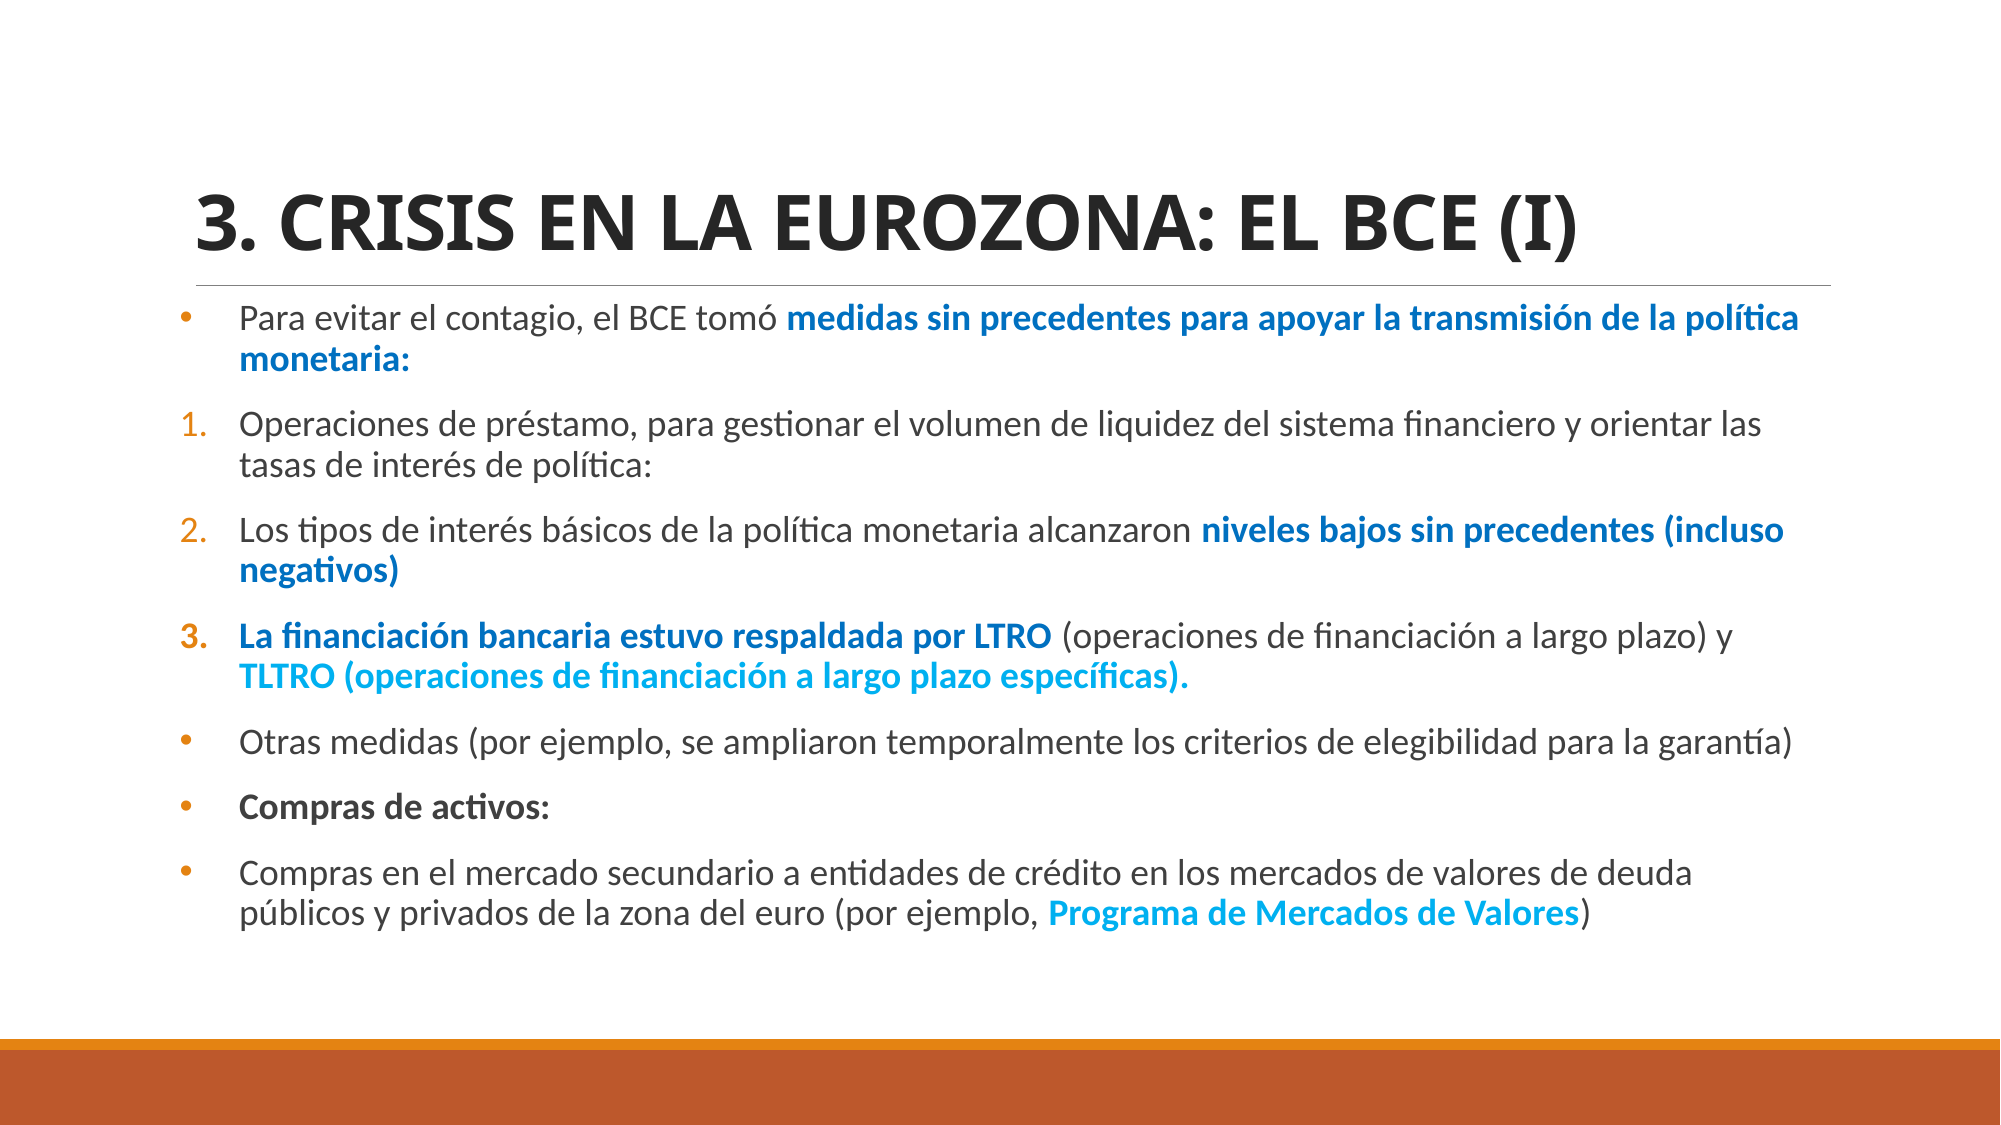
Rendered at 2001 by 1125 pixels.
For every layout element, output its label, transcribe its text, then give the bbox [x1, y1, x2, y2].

list Para evitar el contagio, el BCE tomó medidas sin precedentes para apoyar la transmisión de la política monetaria: Operaciones de préstamo, para gestionar el volumen de liquidez del sistema financiero y orientar las tasas de interés de política: Los tipos de interés básicos de la política monetaria alcanzaron niveles bajos sin precedentes (incluso negativos) La financiación bancaria estuvo respaldada por LTRO (operaciones de financiación a largo plazo) y TLTRO (operaciones de financiación a largo plazo específicas). Otras medidas (por ejemplo, se ampliaron temporalmente los criterios de elegibilidad para la garantía) Compras de activos: Compras en el mercado secundario a entidades de crédito en los mercados de valores de deuda públicos y privados de la zona del euro (por ejemplo, Programa de Mercados de Valores) [179, 290, 1830, 1035]
text_box 3. CRISIS EN LA EUROZONA: EL BCE (I) [180, 157, 1840, 274]
